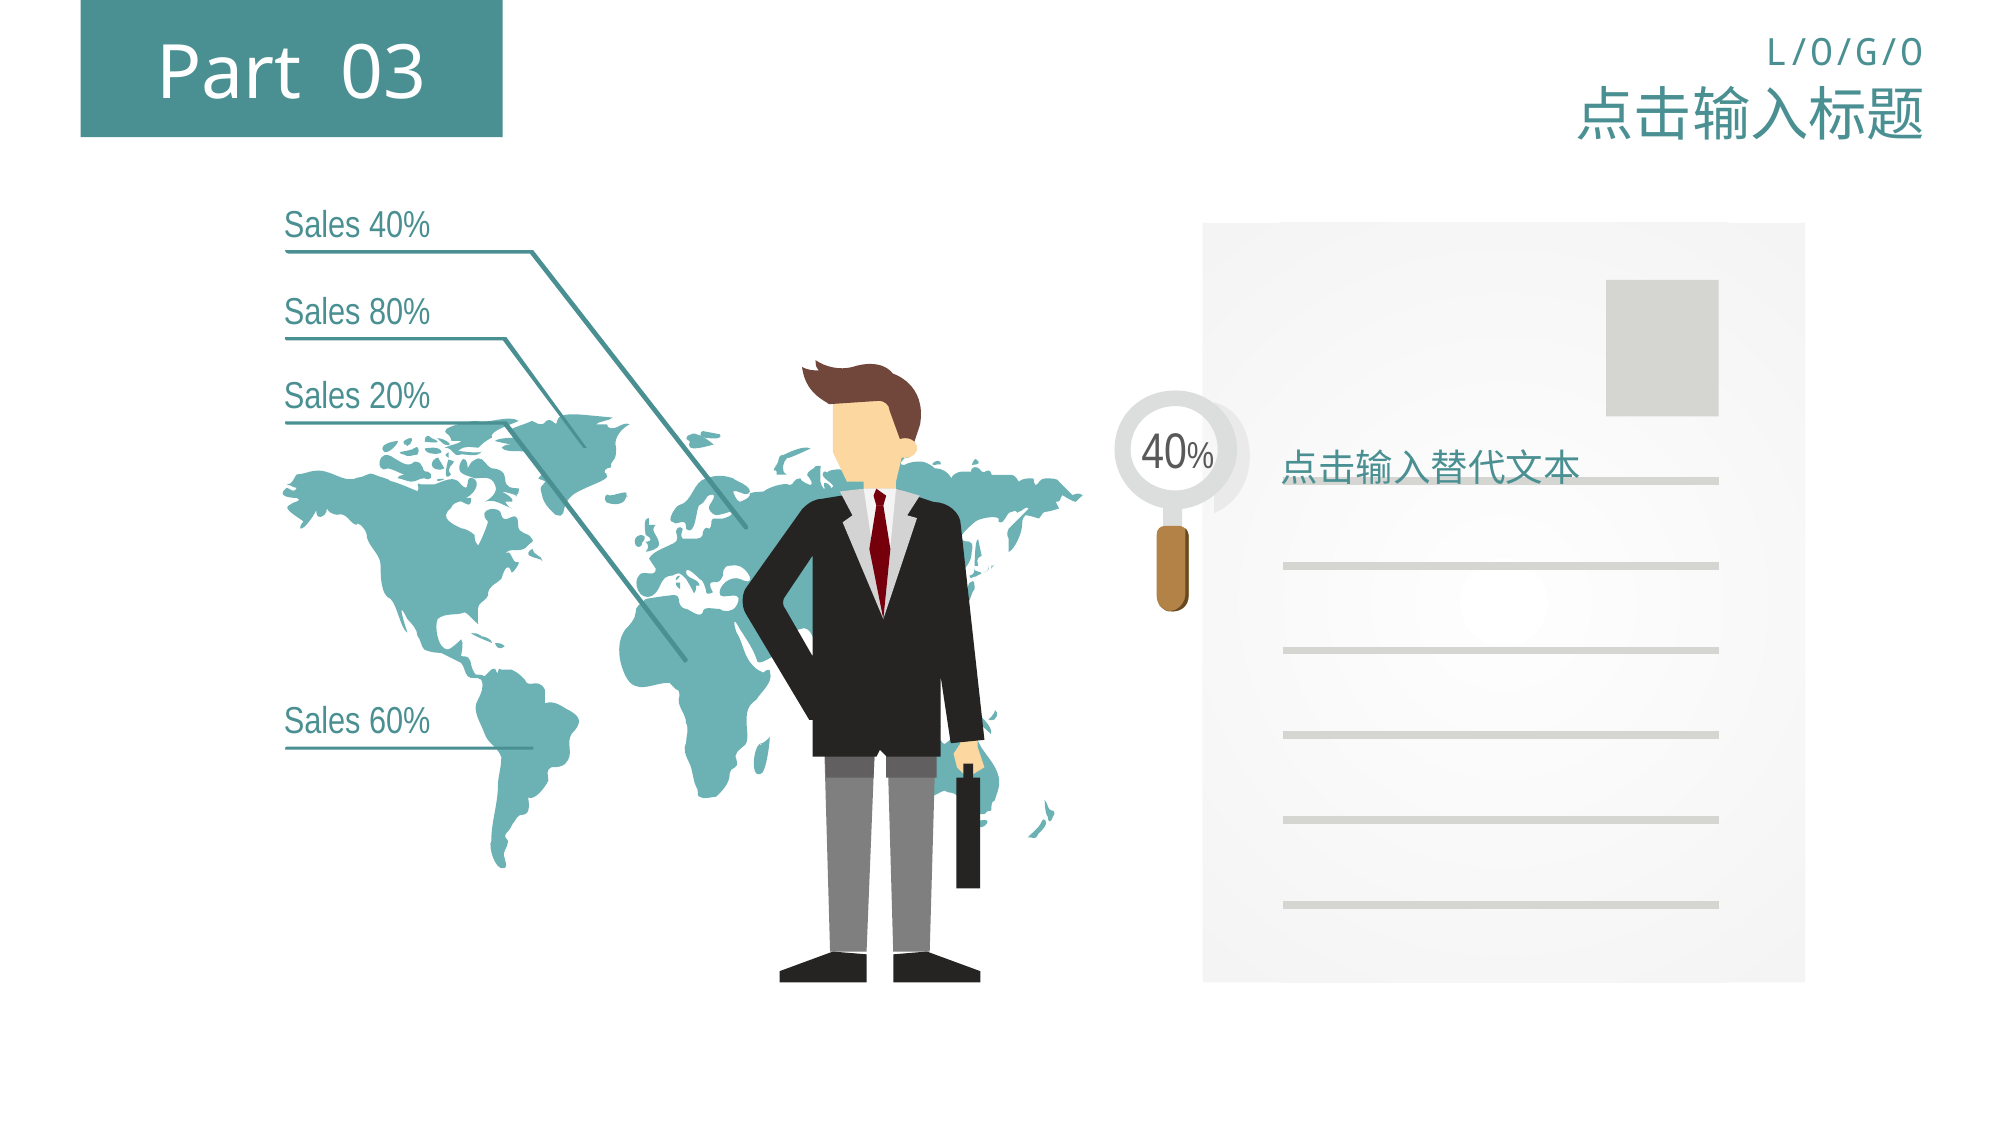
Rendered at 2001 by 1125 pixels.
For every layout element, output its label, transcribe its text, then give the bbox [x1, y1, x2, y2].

text_box L/O/G/O [1730, 21, 1938, 70]
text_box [269, 192, 1083, 983]
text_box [1202, 222, 1806, 983]
text_box 点击输入标题 [1537, 70, 1940, 155]
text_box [1114, 390, 1250, 612]
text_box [80, 0, 503, 138]
